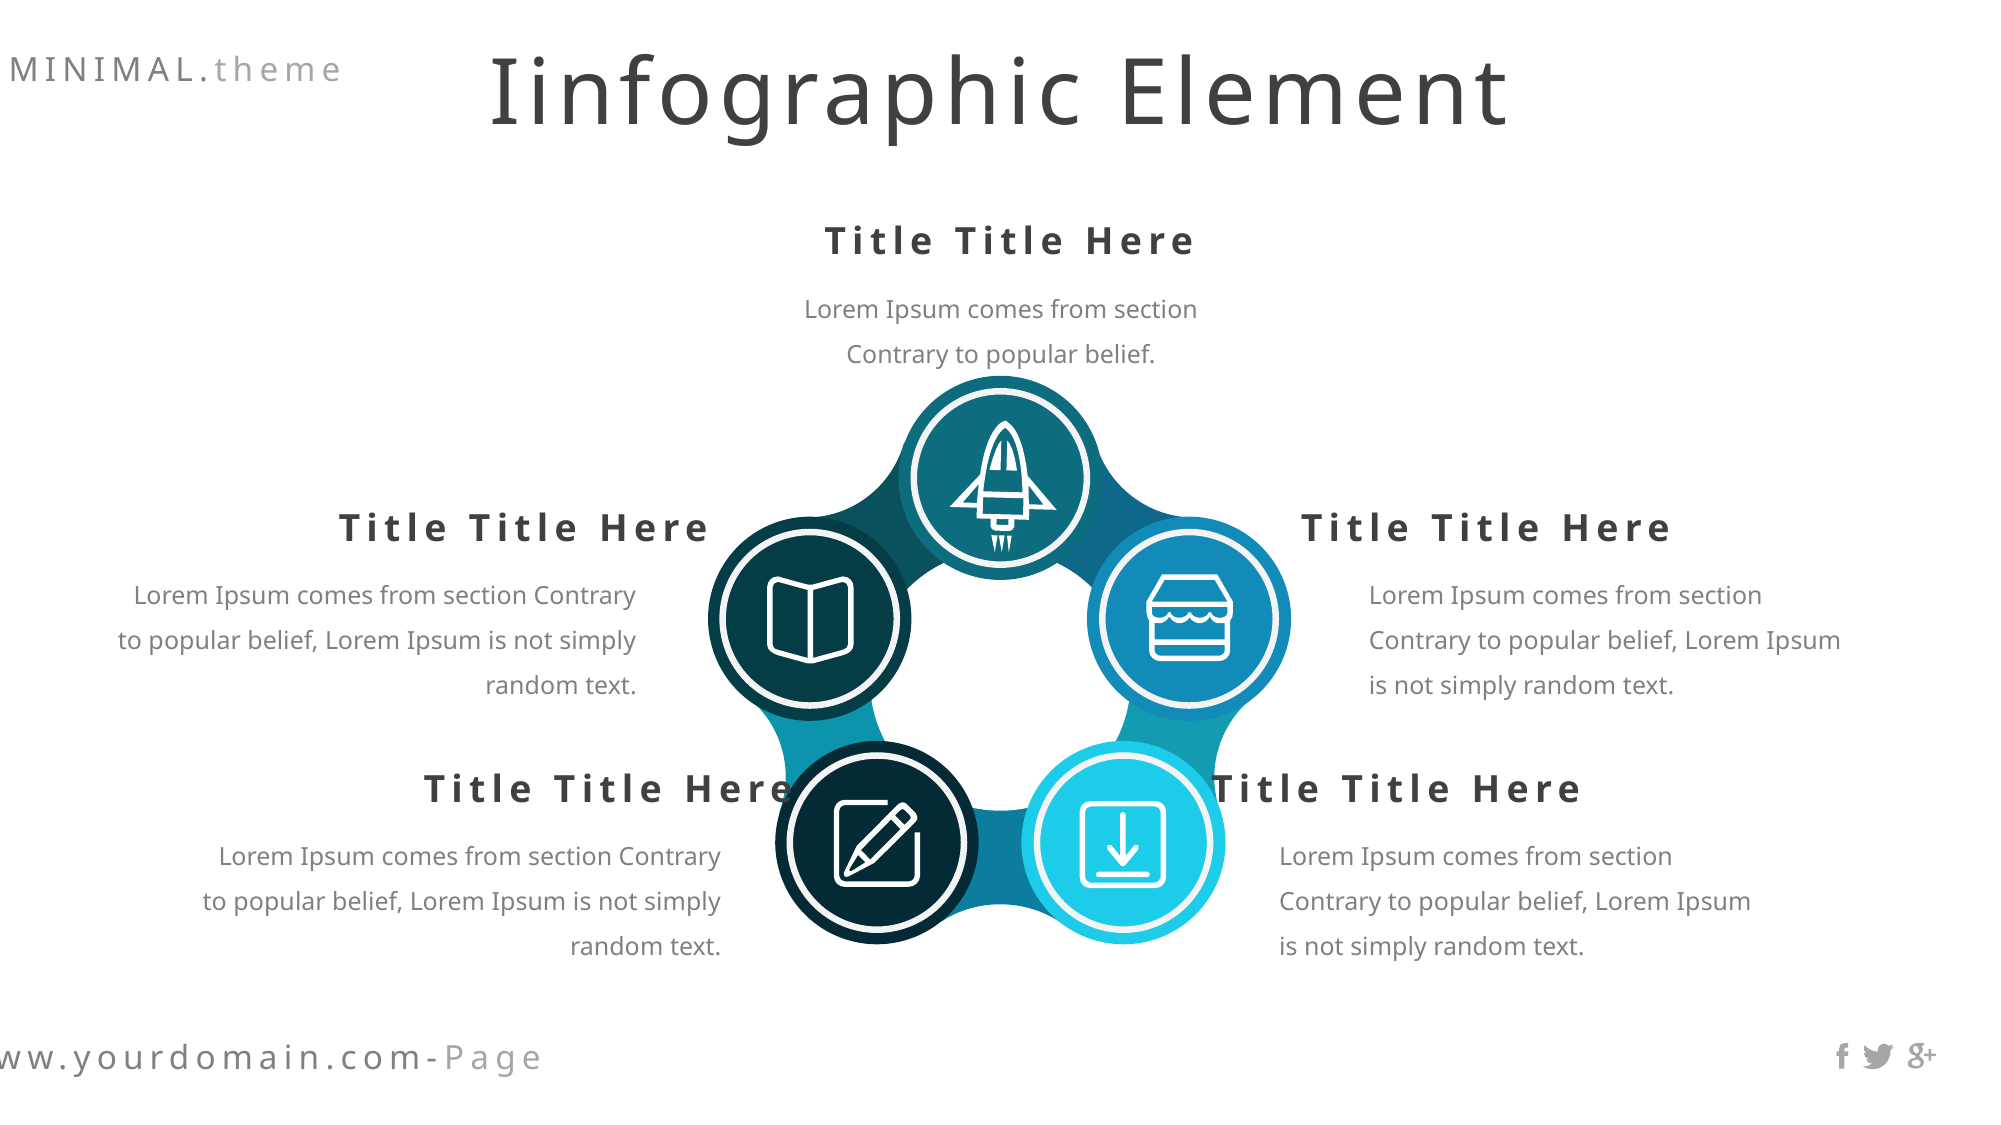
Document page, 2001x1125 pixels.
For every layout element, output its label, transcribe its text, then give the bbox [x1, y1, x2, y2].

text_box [708, 375, 1292, 945]
text_box Lorem Ipsum comes from section Contrary to popular belief. [781, 270, 1222, 375]
text_box Lorem Ipsum comes from section Contrary to popular belief, Lorem Ipsum is not simply random text. [1264, 818, 1781, 968]
text_box Title Title Here [809, 210, 1209, 270]
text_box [942, 421, 1058, 535]
text_box Lorem Ipsum comes from section Contrary to popular belief, Lorem Ipsum is not simply random text. [97, 557, 652, 707]
text_box Title Title Here [408, 757, 708, 818]
text_box Title Title Here [323, 496, 708, 557]
text_box Title Title Here [1292, 757, 1596, 818]
text_box Lorem Ipsum comes from section Contrary to popular belief, Lorem Ipsum is not simply random text. [1354, 557, 1871, 707]
text_box Iinfographic Element [475, 25, 1525, 151]
text_box Title Title Here [1292, 496, 1685, 557]
text_box Lorem Ipsum comes from section Contrary to popular belief, Lorem Ipsum is not simply random text. [182, 818, 737, 968]
